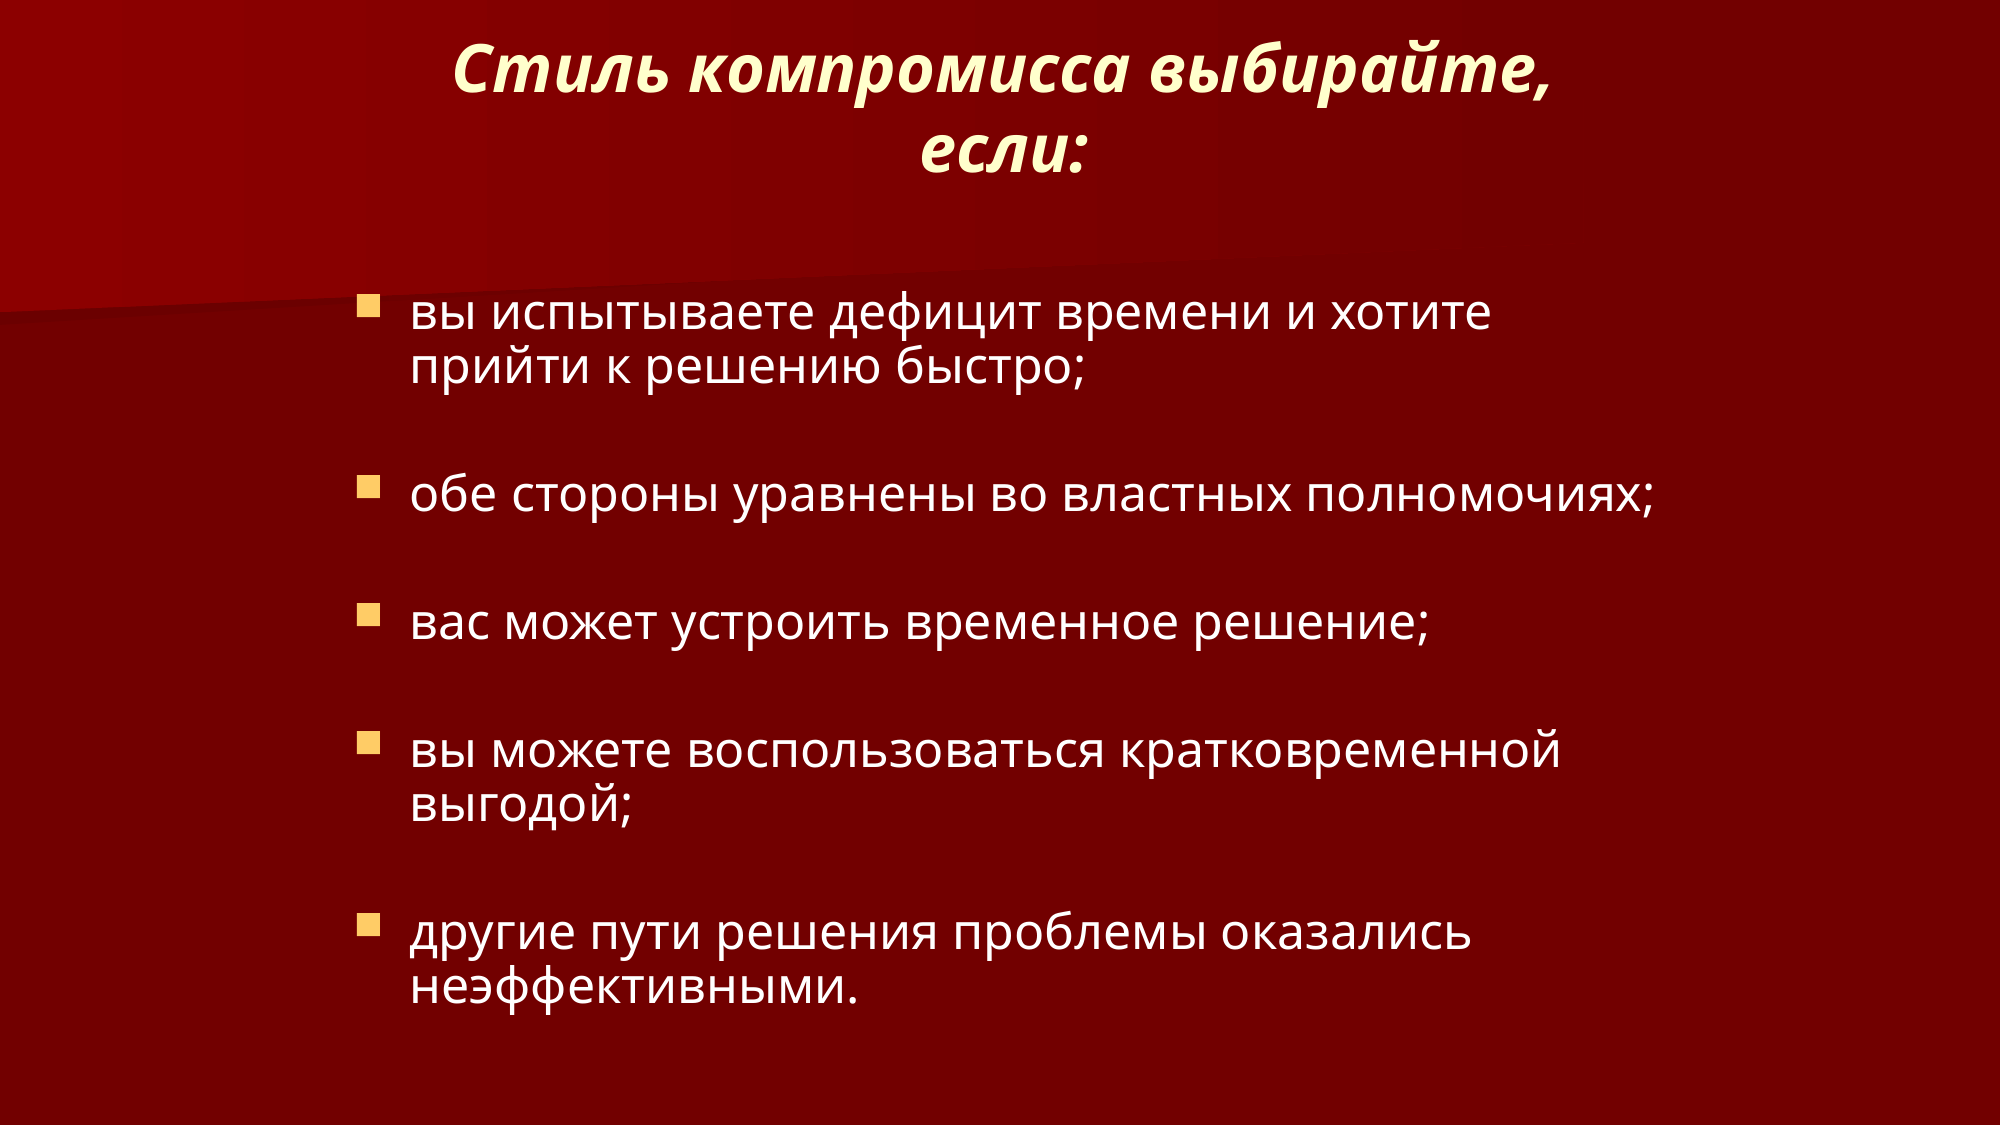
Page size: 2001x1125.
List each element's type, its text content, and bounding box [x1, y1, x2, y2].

title Стиль компромисса выбирайте, если: [351, 90, 1657, 201]
list вы испытываете дефицит времени и хотите прийти к решению быстро; обе стороны уравнены во властных полномочиях; вас может устроить временное решение; вы можете воспользоваться кратковременной выгодой; другие пути решения проблемы оказались неэффективными. [338, 278, 1689, 1036]
